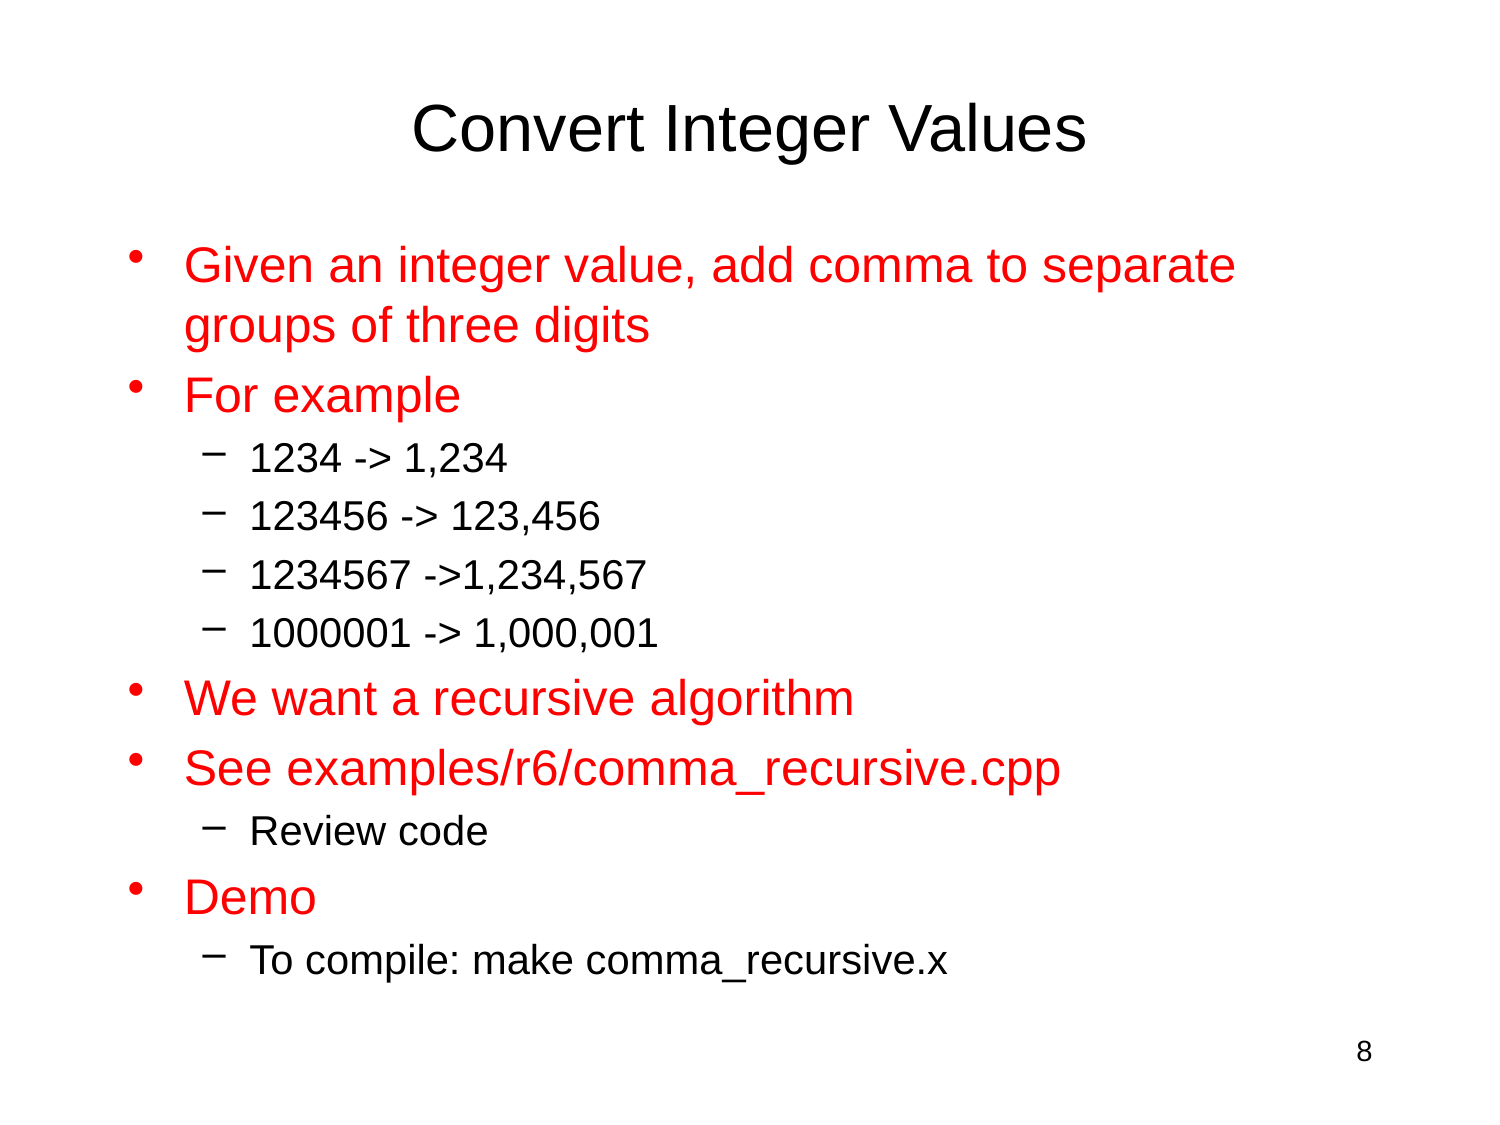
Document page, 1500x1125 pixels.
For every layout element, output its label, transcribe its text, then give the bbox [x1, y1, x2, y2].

list Given an integer value, add comma to separate groups of three digits For example 1234 -> 1,234 123456 -> 123,456 1234567 ->1,234,567 1000001 -> 1,000,001 We want a recursive algorithm See examples/r6/comma_recursive.cpp Review code Demo To compile: make comma_recursive.x [112, 224, 1388, 1001]
slide_number 8 [1074, 1024, 1388, 1101]
title Convert Integer Values [112, 62, 1388, 188]
